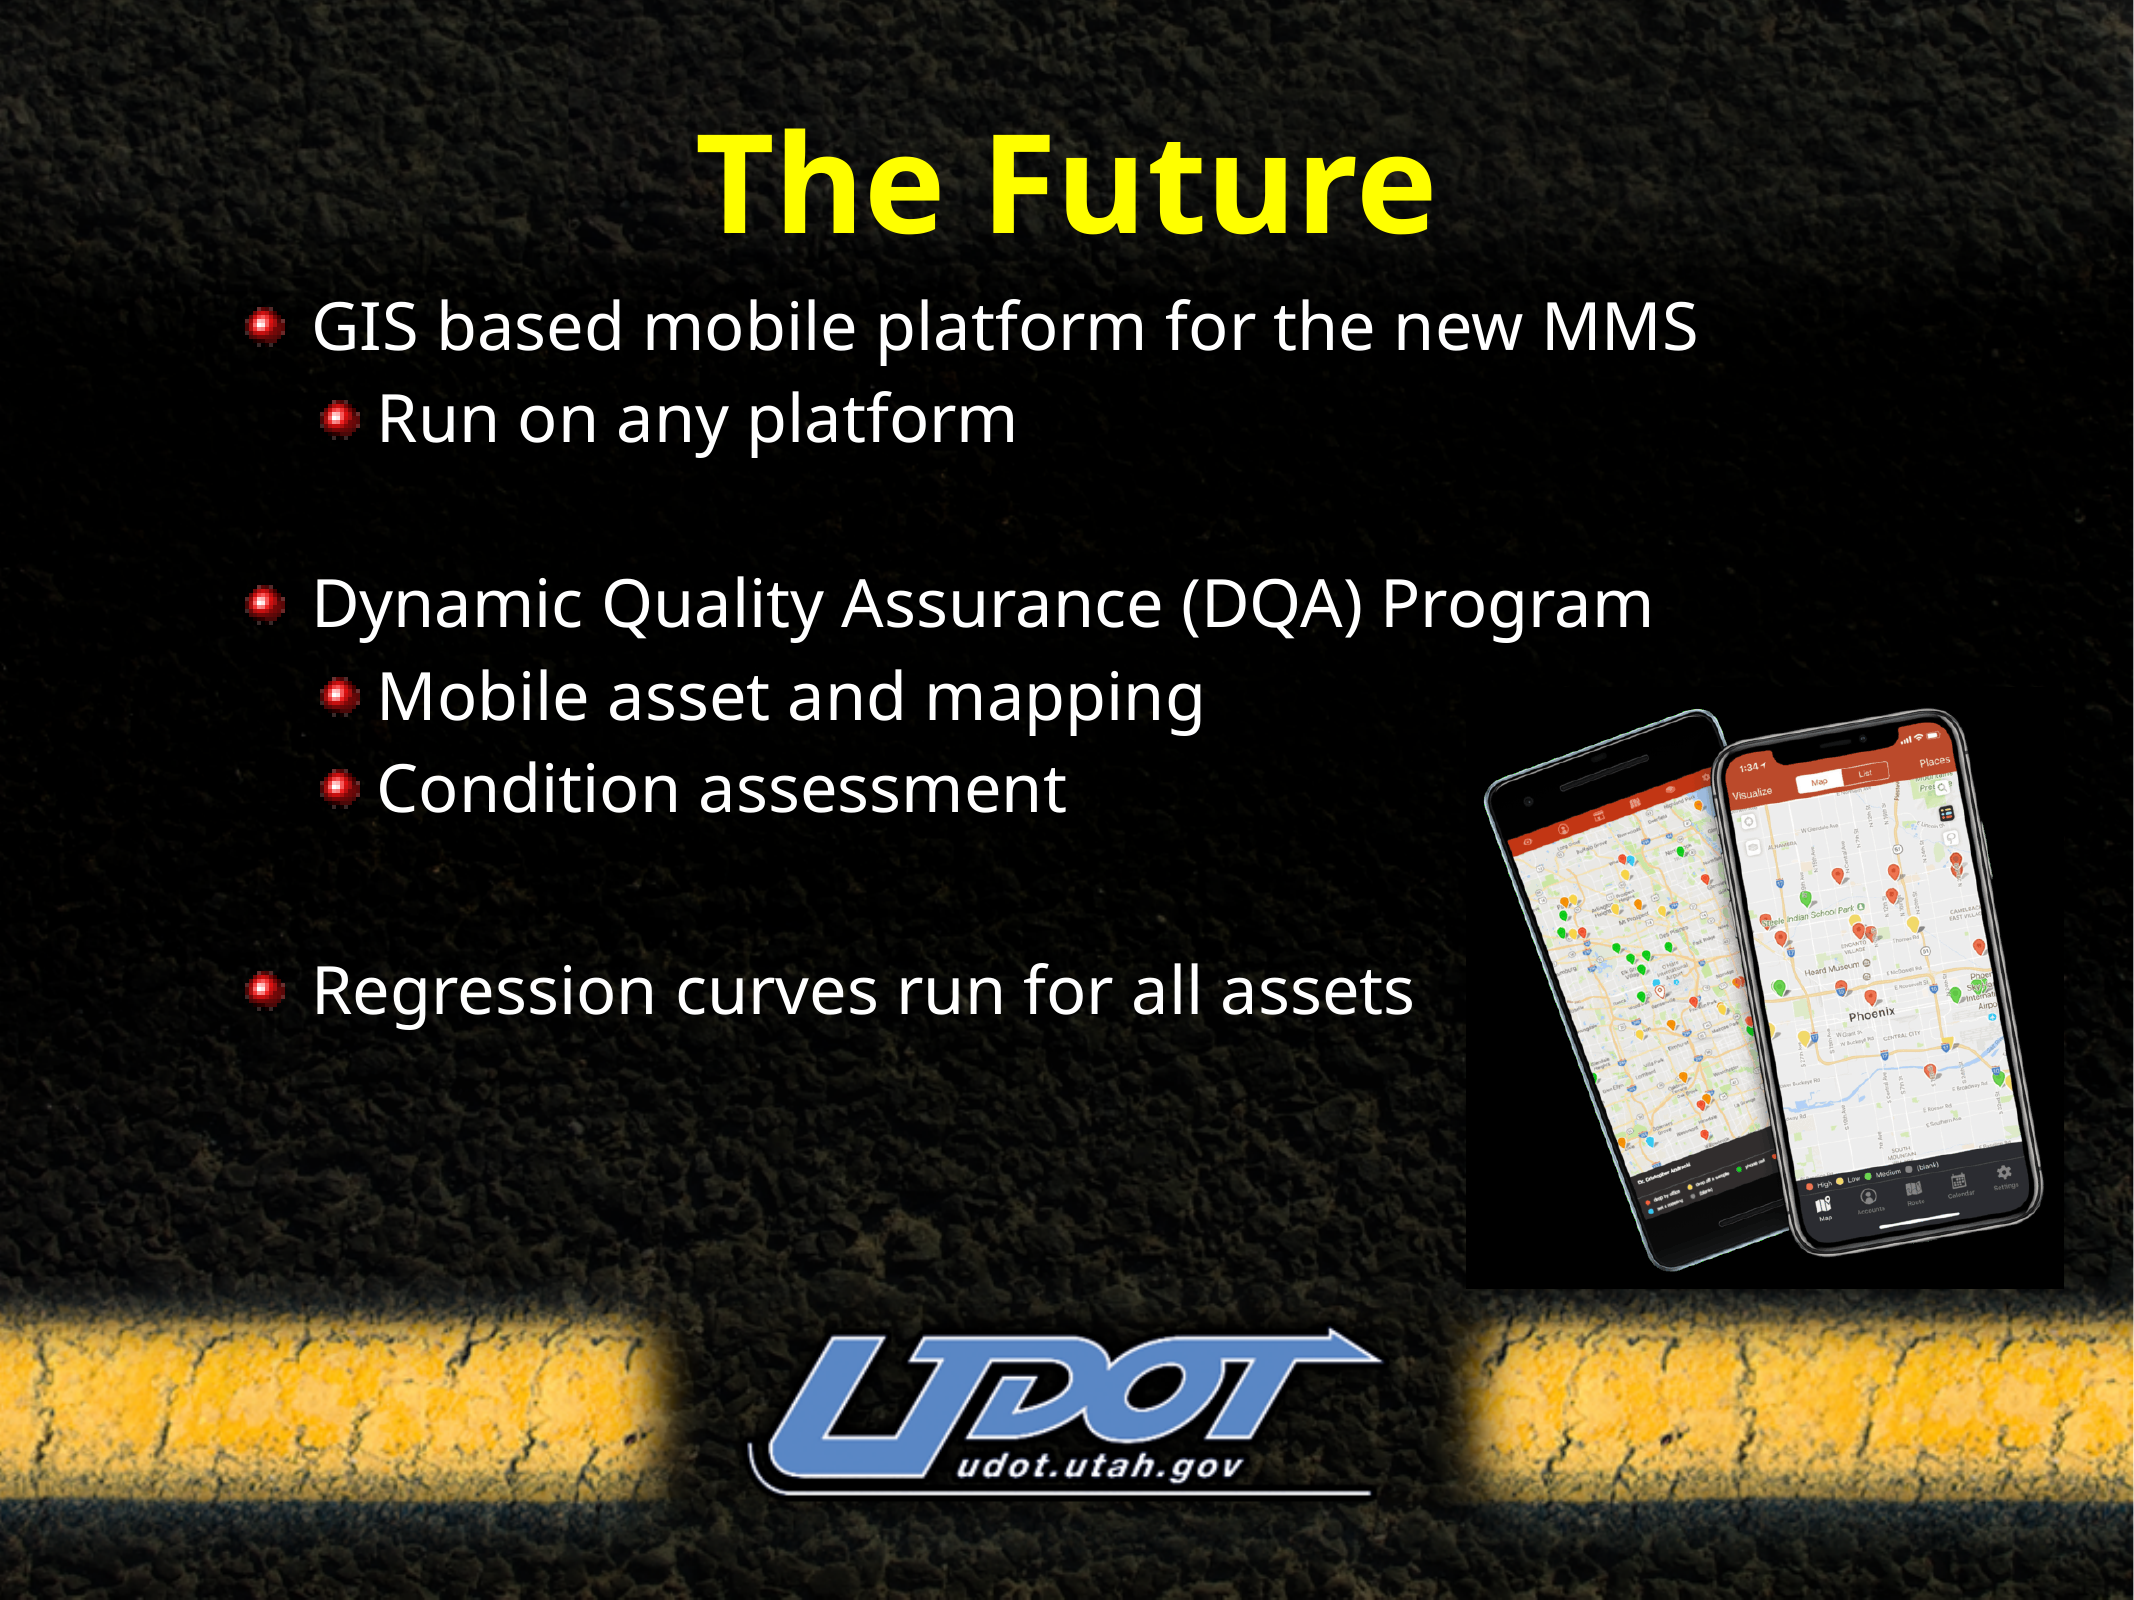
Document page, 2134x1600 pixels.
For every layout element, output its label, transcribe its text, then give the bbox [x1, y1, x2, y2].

title The Future [207, 86, 1926, 401]
list GIS based mobile platform for the new MMS Run on any platform Dynamic Quality Assurance (DQA) Program Mobile asset and mapping Condition assessment Regression curves run for all assets [228, 274, 1947, 1076]
picture [0, 0, 2134, 1600]
